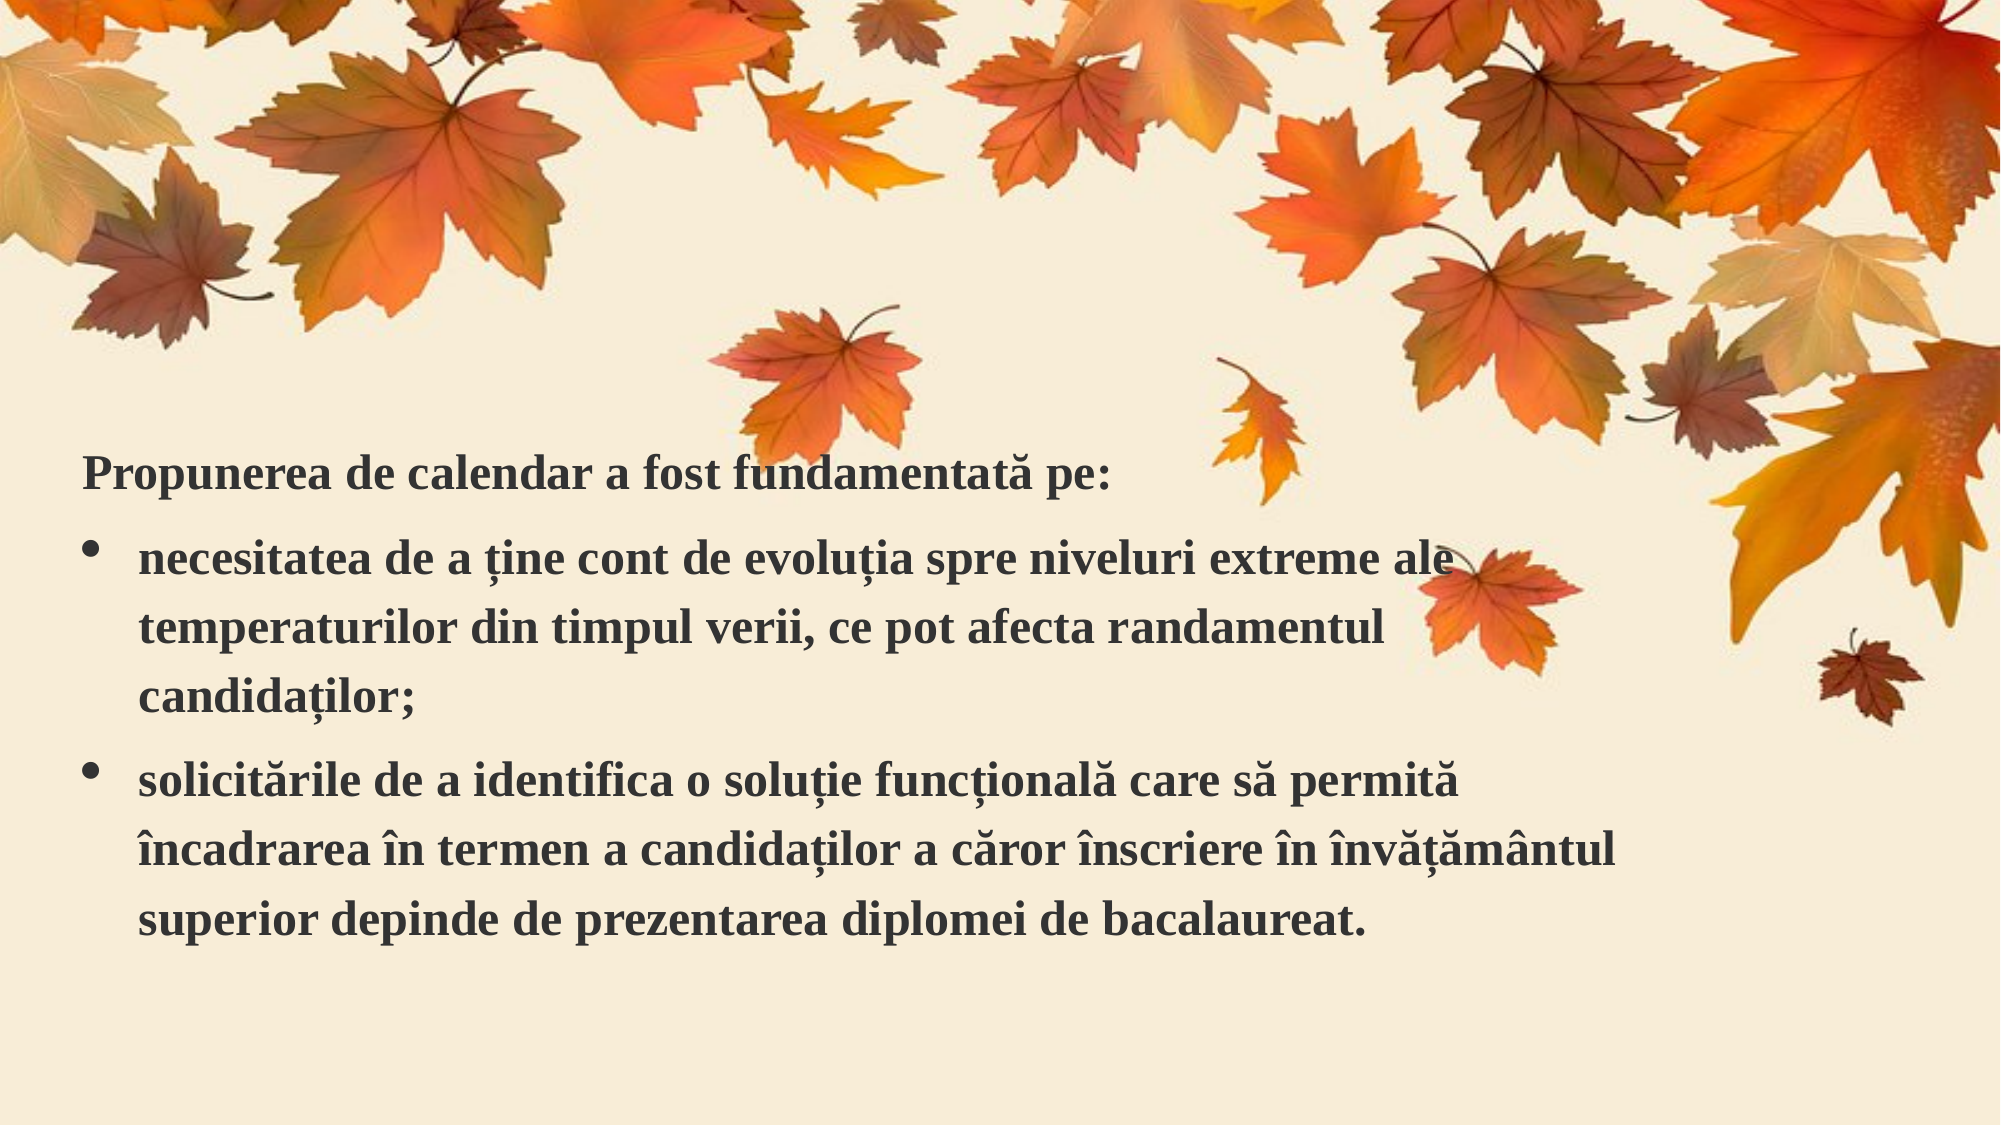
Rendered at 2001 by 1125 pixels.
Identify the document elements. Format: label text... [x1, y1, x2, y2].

text_box Propunerea de calendar a fost fundamentată pe: necesitatea de a ține cont de evoluția spre niveluri extreme ale temperaturilor din timpul verii, ce pot afecta randamentul candidaților; solicitările de a identifica o soluție funcțională care să permită încadrarea în termen a candidaților a căror înscriere în învățământul superior depinde de prezentarea diplomei de bacalaureat. [67, 423, 1650, 953]
list [202, 133, 1906, 1081]
picture [0, 0, 2001, 1125]
